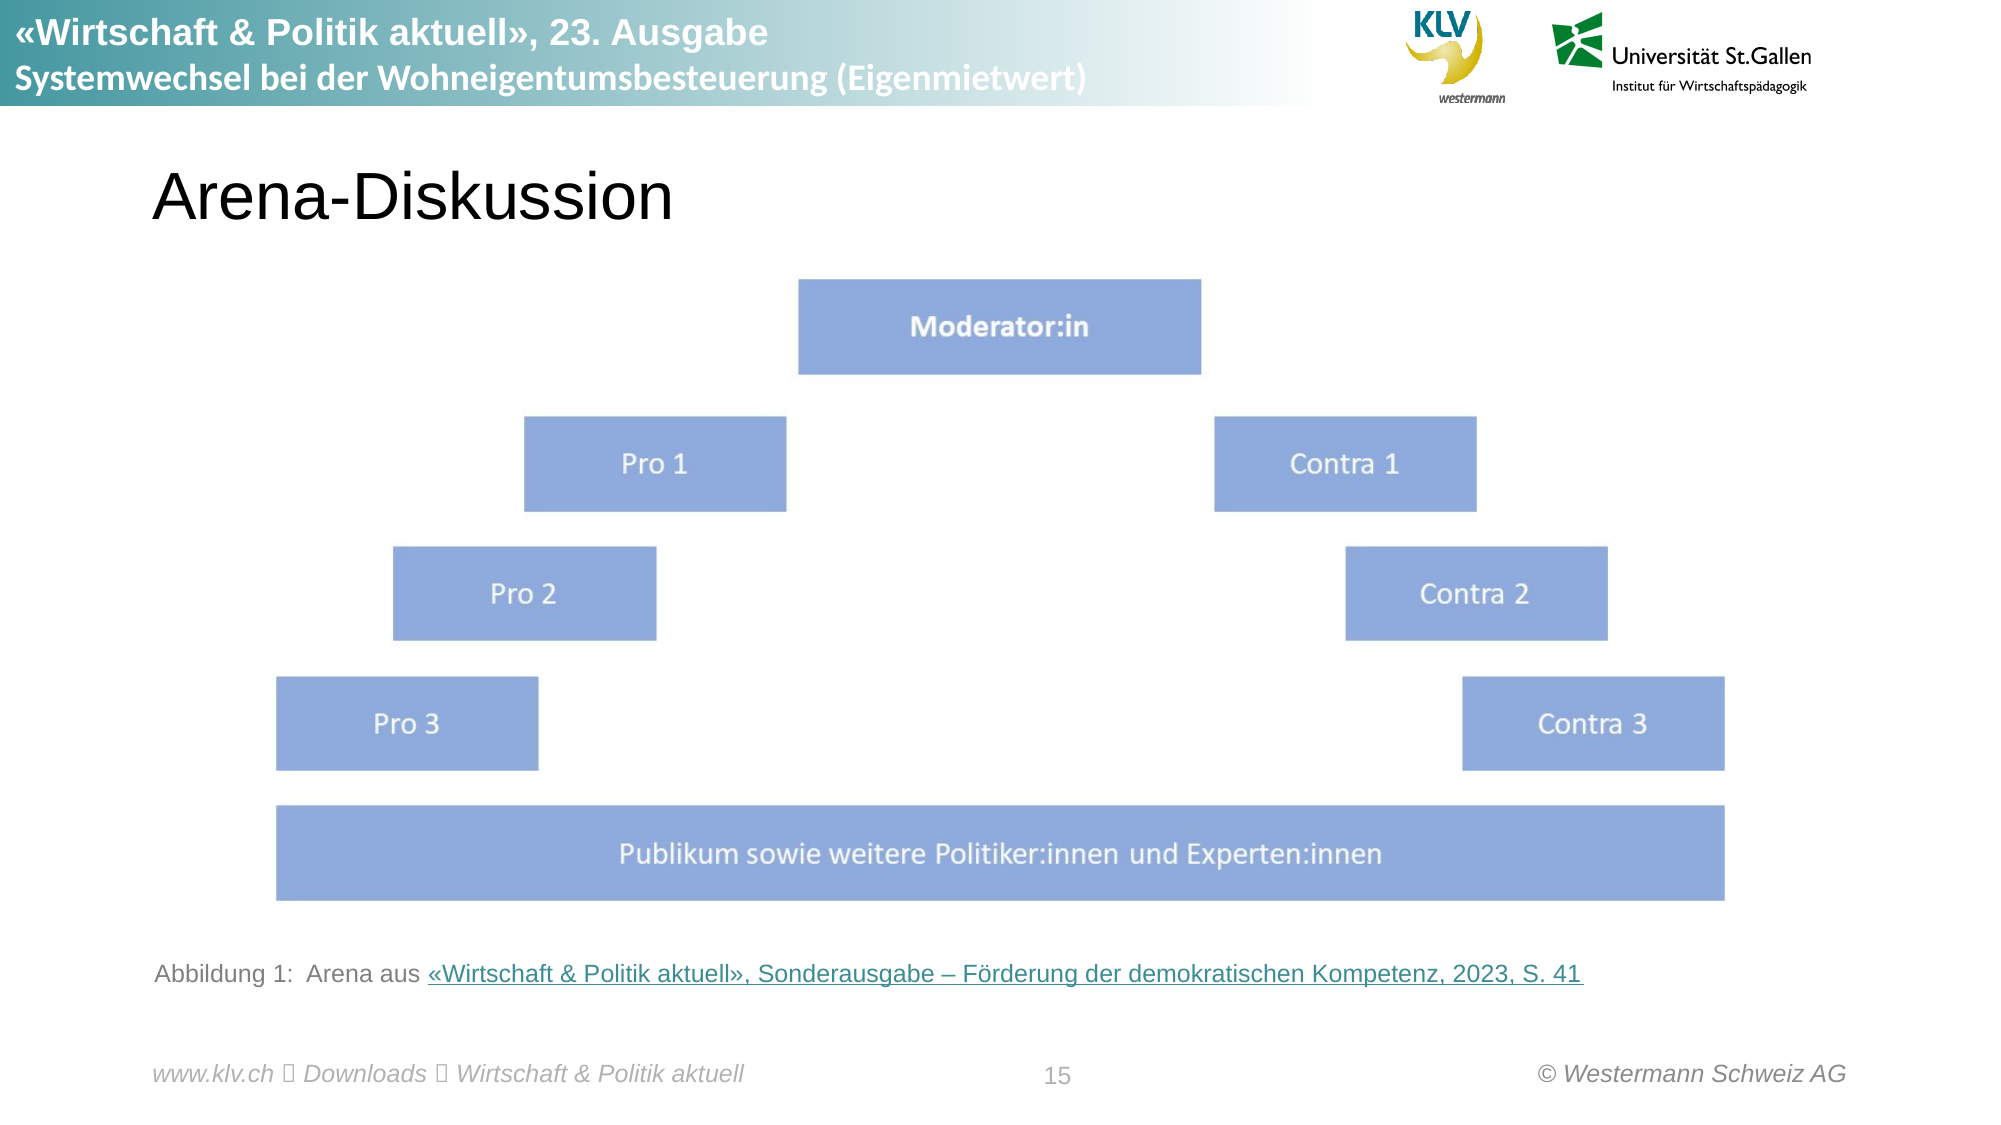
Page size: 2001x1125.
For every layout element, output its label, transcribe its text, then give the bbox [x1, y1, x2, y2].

picture [1406, 11, 1505, 103]
text_box Abbildung 1: Arena aus «Wirtschaft & Politik aktuell», Sonderausgabe – Förderung der demokratischen Kompetenz, 2023, S. 41 [139, 950, 1599, 995]
slide_number 15 [720, 1044, 1396, 1105]
text_box Arena-Diskussion [137, 154, 793, 250]
picture [237, 249, 1763, 924]
picture [1552, 12, 1811, 94]
slide_number www.klv.ch  Downloads  Wirtschaft & Politik aktuell [137, 1042, 793, 1103]
text_box © Westermann Schweiz AG [1204, 1042, 1863, 1103]
